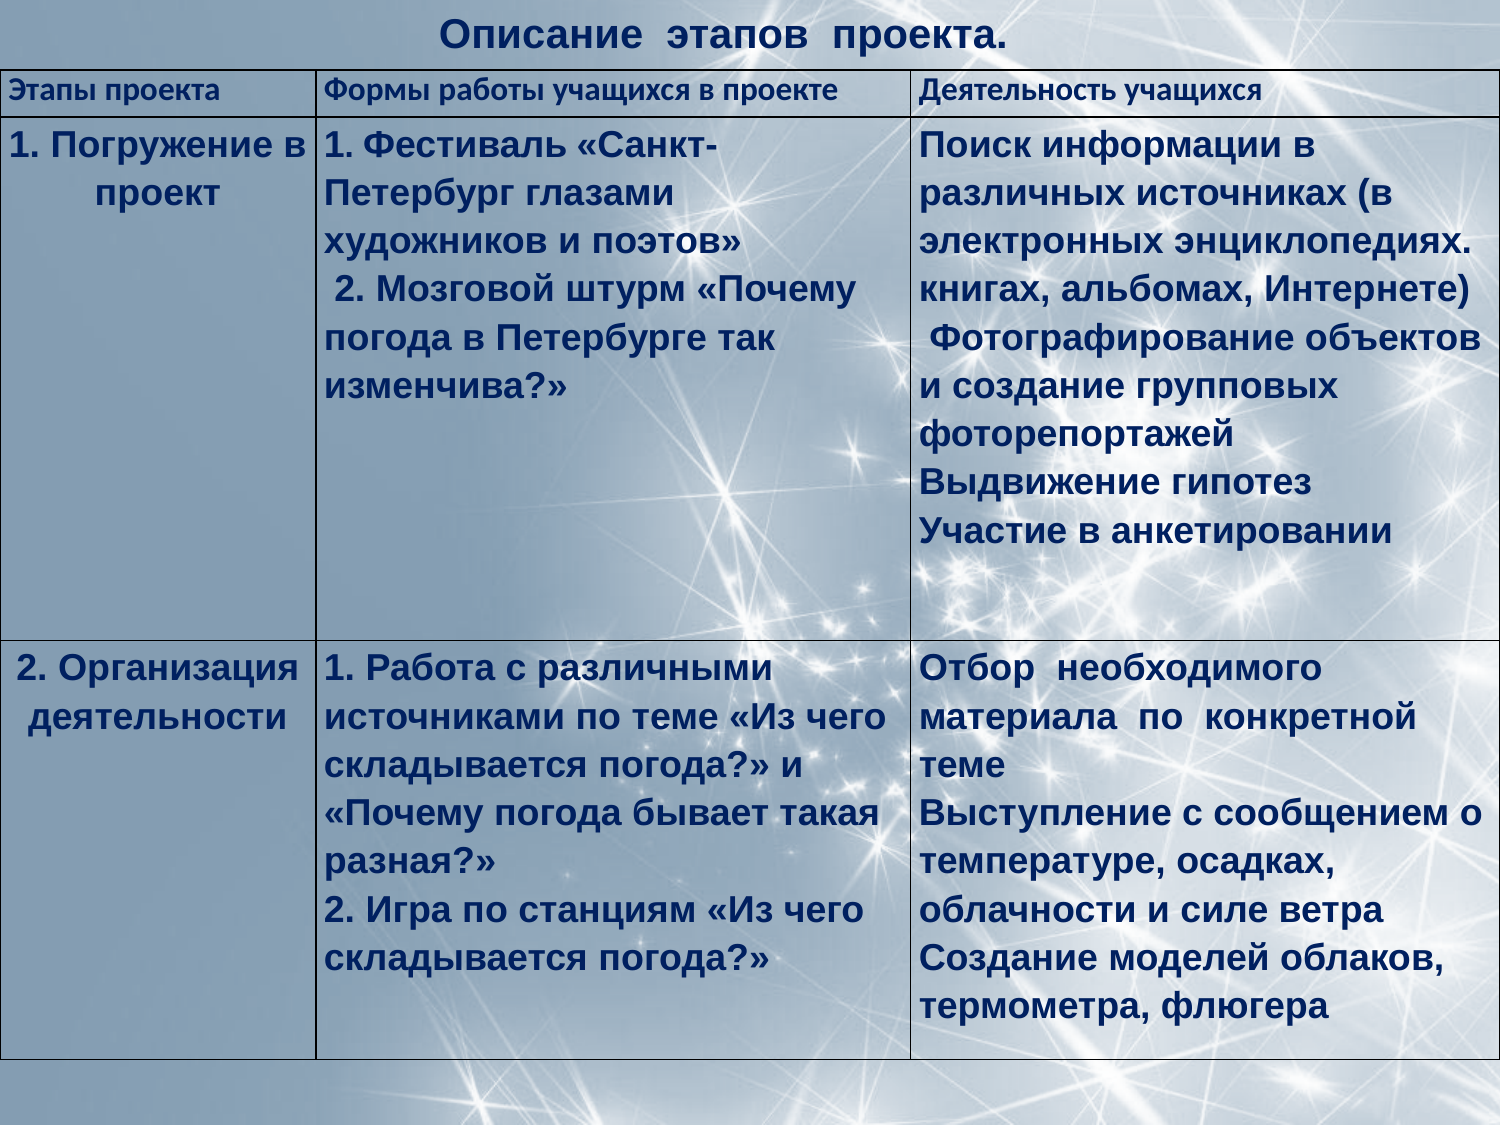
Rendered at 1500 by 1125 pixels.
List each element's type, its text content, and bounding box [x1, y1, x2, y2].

table_cell 1. Погружение в проект [1, 118, 315, 640]
table_cell 1. Фестиваль «Санкт-Петербург глазами художников и поэтов» 2. Мозговой штурм «Почему погода в Петербурге так изменчива?» [317, 118, 910, 640]
table_cell Поиск информации в различных источниках (в электронных энциклопедиях. книгах, альбомах, Интернете) Фотографирование объектов и создание групповых фоторепортажей Выдвижение гипотез Участие в анкетировании [911, 118, 1499, 640]
table_header Формы работы учащихся в проекте [317, 71, 910, 116]
table_cell Отбор необходимого материала по конкретной теме Выступление с сообщением о температуре, осадках, облачности и силе ветра Создание моделей облаков, термометра, флюгера [911, 641, 1499, 1059]
table_header Деятельность учащихся [911, 71, 1499, 116]
table_header Этапы проекта [1, 71, 315, 116]
table_cell 2. Организация деятельности [1, 641, 315, 1059]
table_cell 1. Работа с различными источниками по теме «Из чего складывается погода?» и «Почему погода бывает такая разная?» 2. Игра по станциям «Из чего складывается погода?» [317, 641, 910, 1059]
text_box Описание этапов проекта. [421, 0, 1025, 69]
